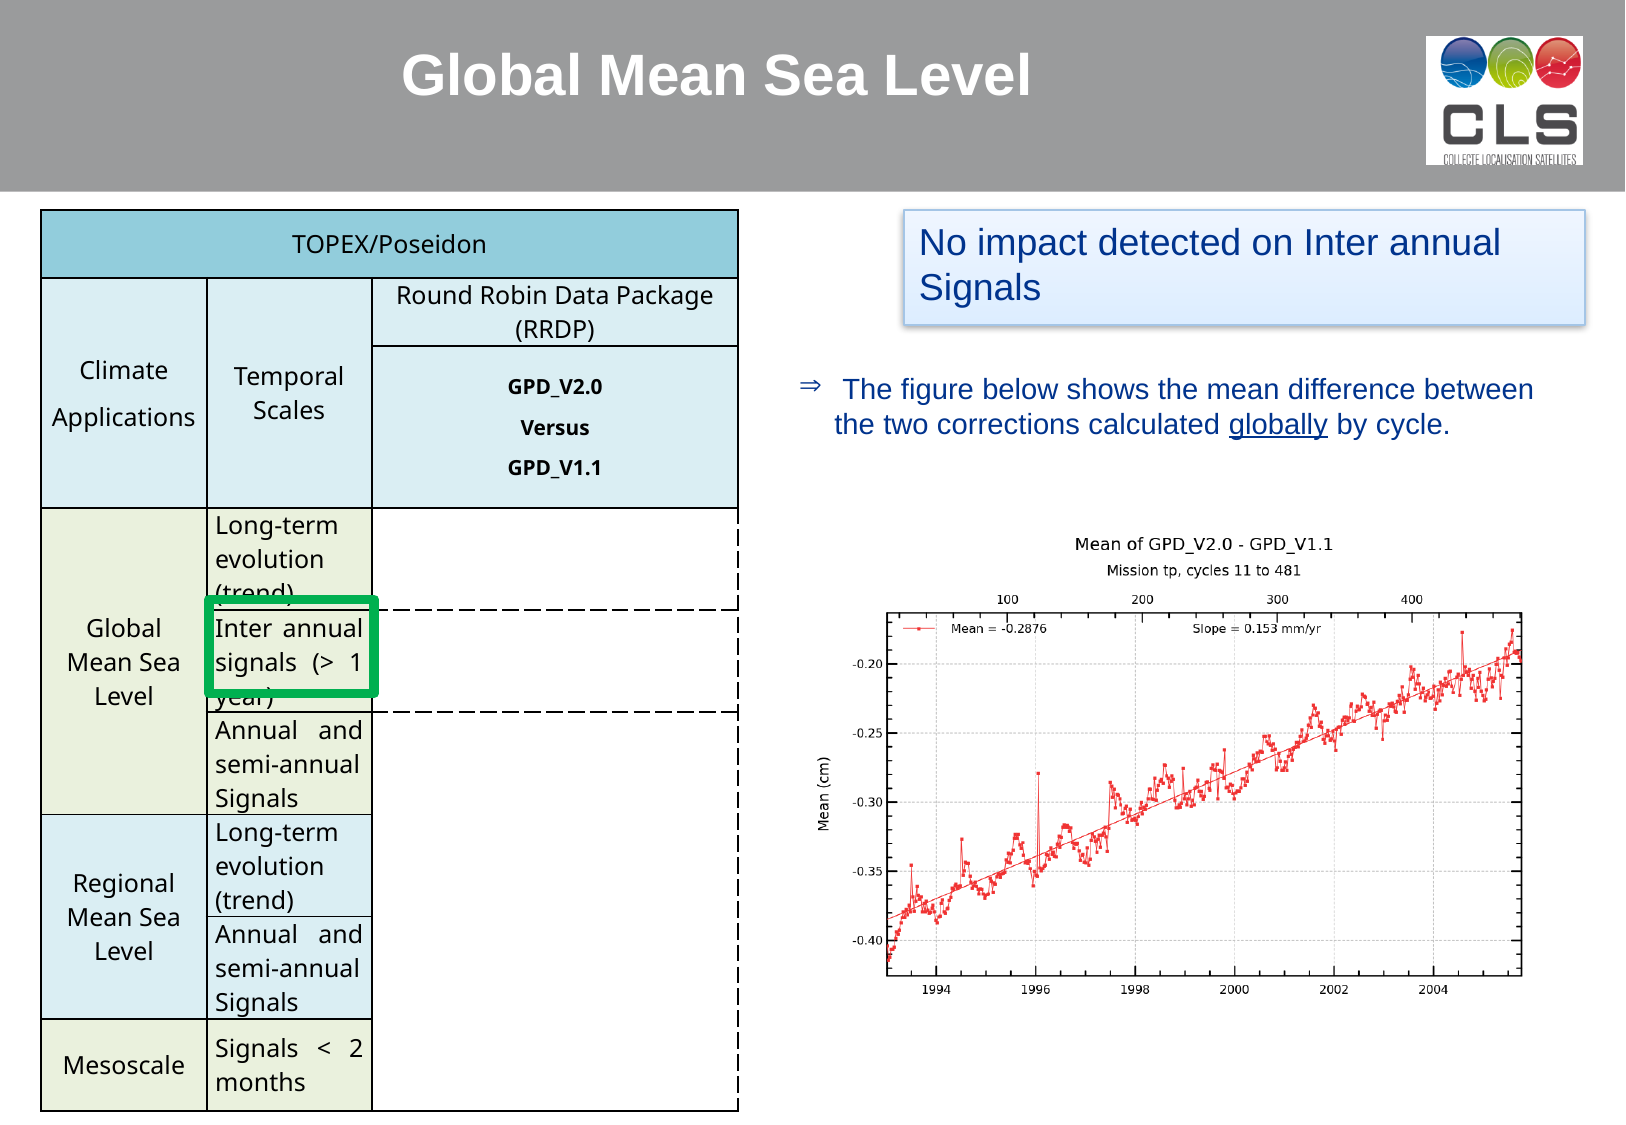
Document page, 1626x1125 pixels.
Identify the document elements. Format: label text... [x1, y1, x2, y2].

picture [788, 515, 1548, 1020]
text_box [207, 597, 376, 696]
table_cell Annual and semi-annual Signals [208, 713, 371, 814]
table_cell [373, 509, 738, 610]
text_box Global Mean Sea Level [386, 40, 1162, 119]
table_cell GPD_V2.0 Versus GPD_V1.1 [373, 347, 737, 507]
table_cell Global Mean Sea Level [42, 509, 206, 814]
table_cell Inter annual signals (> 1 year) [208, 696, 371, 711]
table_cell Long-term evolution (trend) [208, 815, 371, 916]
text_box No impact detected on Inter annual Signals [903, 209, 1586, 326]
table_cell Annual and semi-annual Signals [208, 917, 371, 1018]
table_cell [373, 712, 738, 1110]
table_cell Climate Applications [42, 279, 206, 507]
table_cell Mesoscale [42, 1020, 206, 1110]
table_cell Regional Mean Sea Level [42, 815, 206, 1018]
table_cell Long-term evolution (trend) [208, 509, 371, 597]
table_cell Signals < 2 months [208, 1020, 371, 1110]
picture [1426, 36, 1583, 165]
table_cell Round Robin Data Package (RRDP) [373, 279, 737, 345]
table_cell [373, 610, 738, 712]
table_header TOPEX/Poseidon [42, 211, 737, 277]
text_box The figure below shows the mean difference between the two corrections calculated globally by cycle. [784, 362, 1599, 448]
table_cell Temporal Scales [208, 279, 371, 507]
